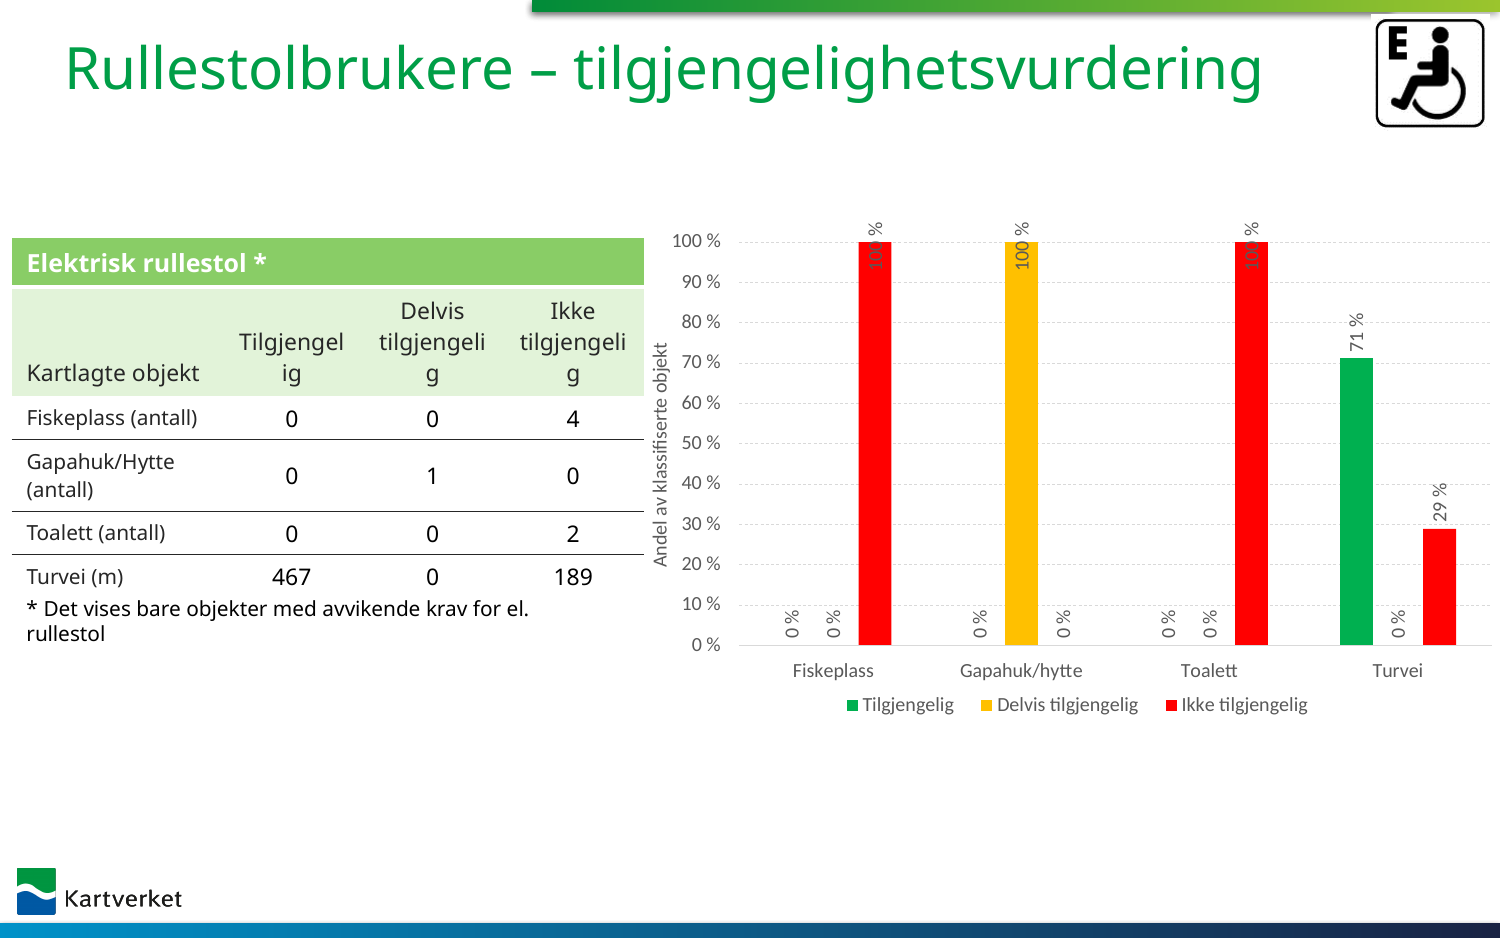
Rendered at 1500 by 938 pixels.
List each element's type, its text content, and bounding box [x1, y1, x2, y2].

table_cell 0 [222, 396, 362, 439]
table_cell 467 [222, 555, 362, 588]
table_cell Tilgjengelig [222, 289, 362, 396]
table_cell 189 [503, 555, 638, 598]
table_cell Fiskeplass (antall) [12, 396, 222, 439]
picture [643, 218, 1500, 728]
table_cell 1 [362, 440, 503, 511]
table_cell 0 [222, 512, 362, 554]
table_cell 0 [503, 440, 638, 511]
table_cell 0 [362, 555, 503, 588]
table_cell 0 [362, 512, 503, 554]
table_cell Gapahuk/Hytte (antall) [12, 440, 222, 511]
table_cell 4 [503, 396, 638, 439]
table_cell 0 [362, 396, 503, 439]
table_cell Delvis tilgjengelig [362, 289, 503, 396]
table_cell Toalett (antall) [12, 512, 222, 554]
text_box * Det vises bare objekter med avvikende krav for el. rullestol [11, 588, 597, 653]
table_cell 2 [503, 512, 638, 554]
table_cell Turvei (m) [12, 555, 222, 588]
text_box Rullestolbrukere – tilgjengelighetsvurdering [49, 12, 1372, 109]
table_cell Ikke tilgjengelig [503, 289, 638, 396]
table_cell 0 [222, 440, 362, 511]
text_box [1371, 13, 1491, 133]
table_cell Kartlagte objekt [12, 289, 222, 396]
table_header Elektrisk rullestol * [12, 238, 638, 285]
